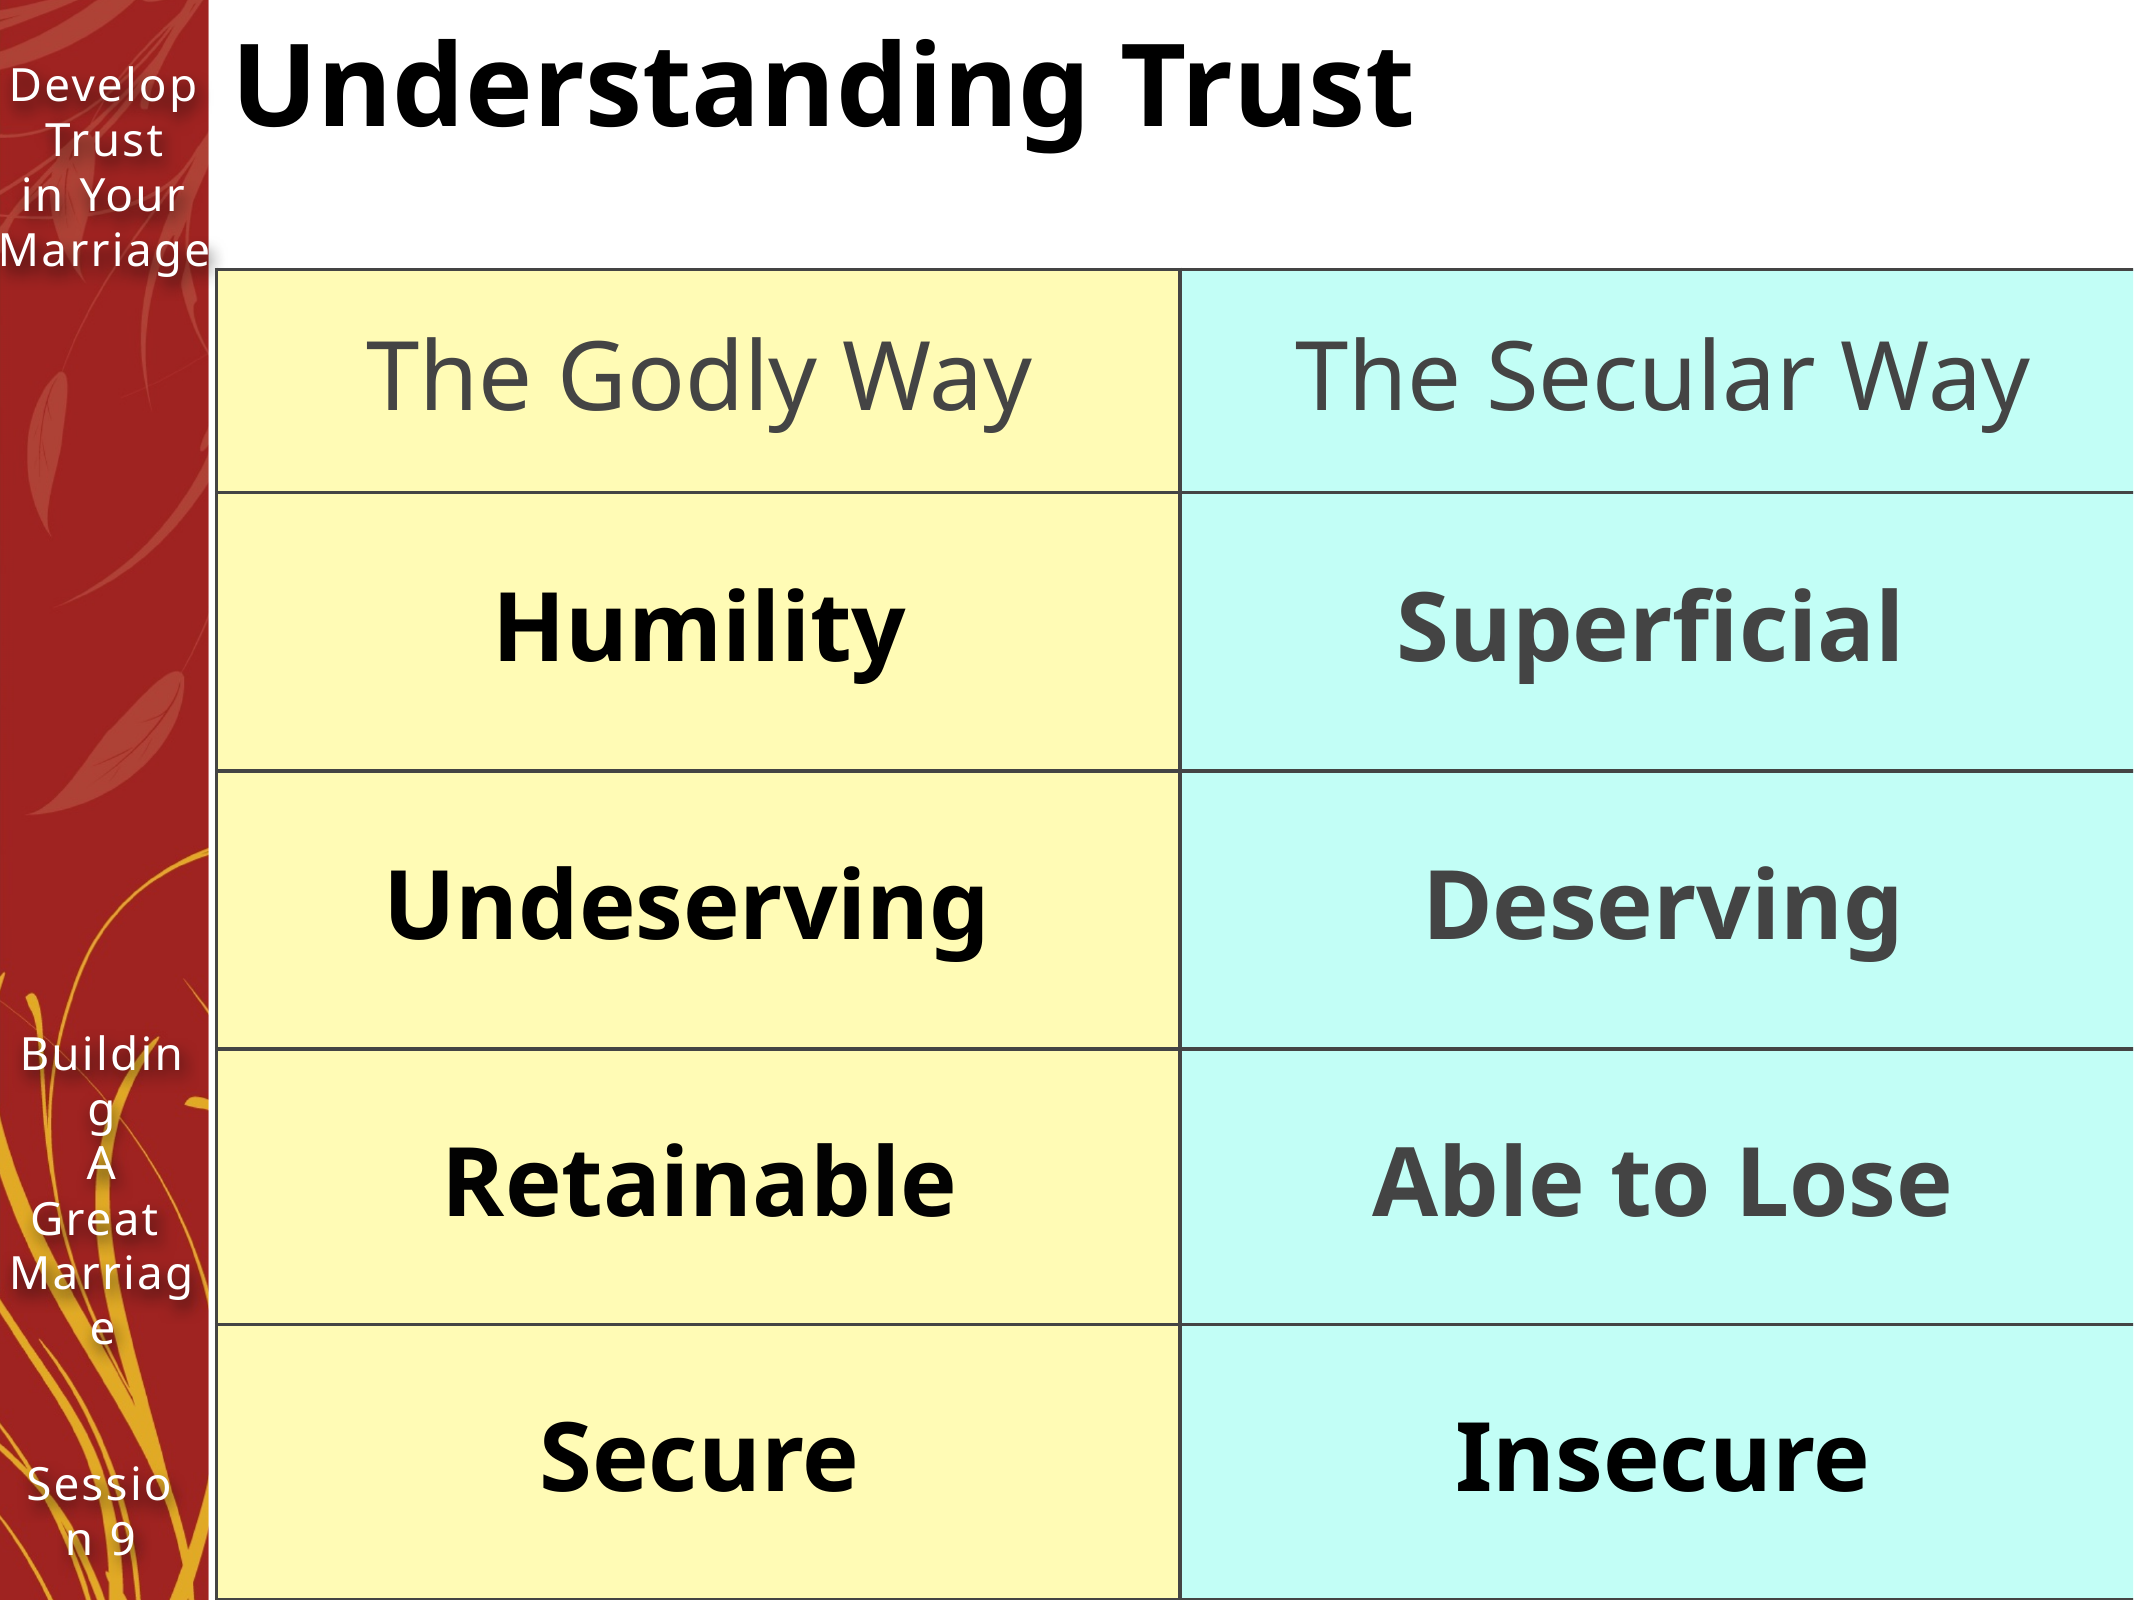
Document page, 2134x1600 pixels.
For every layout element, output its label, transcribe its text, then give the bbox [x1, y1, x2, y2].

table_cell Able to Lose [1182, 1051, 2134, 1323]
table_header The Secular Way [1182, 271, 2134, 491]
title Understanding Trust [230, 0, 2130, 191]
table_header The Godly Way [218, 271, 1178, 491]
table_cell Retainable [218, 1051, 1178, 1323]
table_cell Undeserving [218, 773, 1178, 1047]
picture [191, 244, 203, 251]
picture [0, 0, 208, 1600]
table_cell Secure [218, 1326, 1178, 1598]
table_cell Superficial [1182, 494, 2134, 769]
table_cell Insecure [1182, 1326, 2134, 1598]
table_cell Deserving [1182, 773, 2134, 1047]
table_cell Humility [218, 494, 1178, 769]
